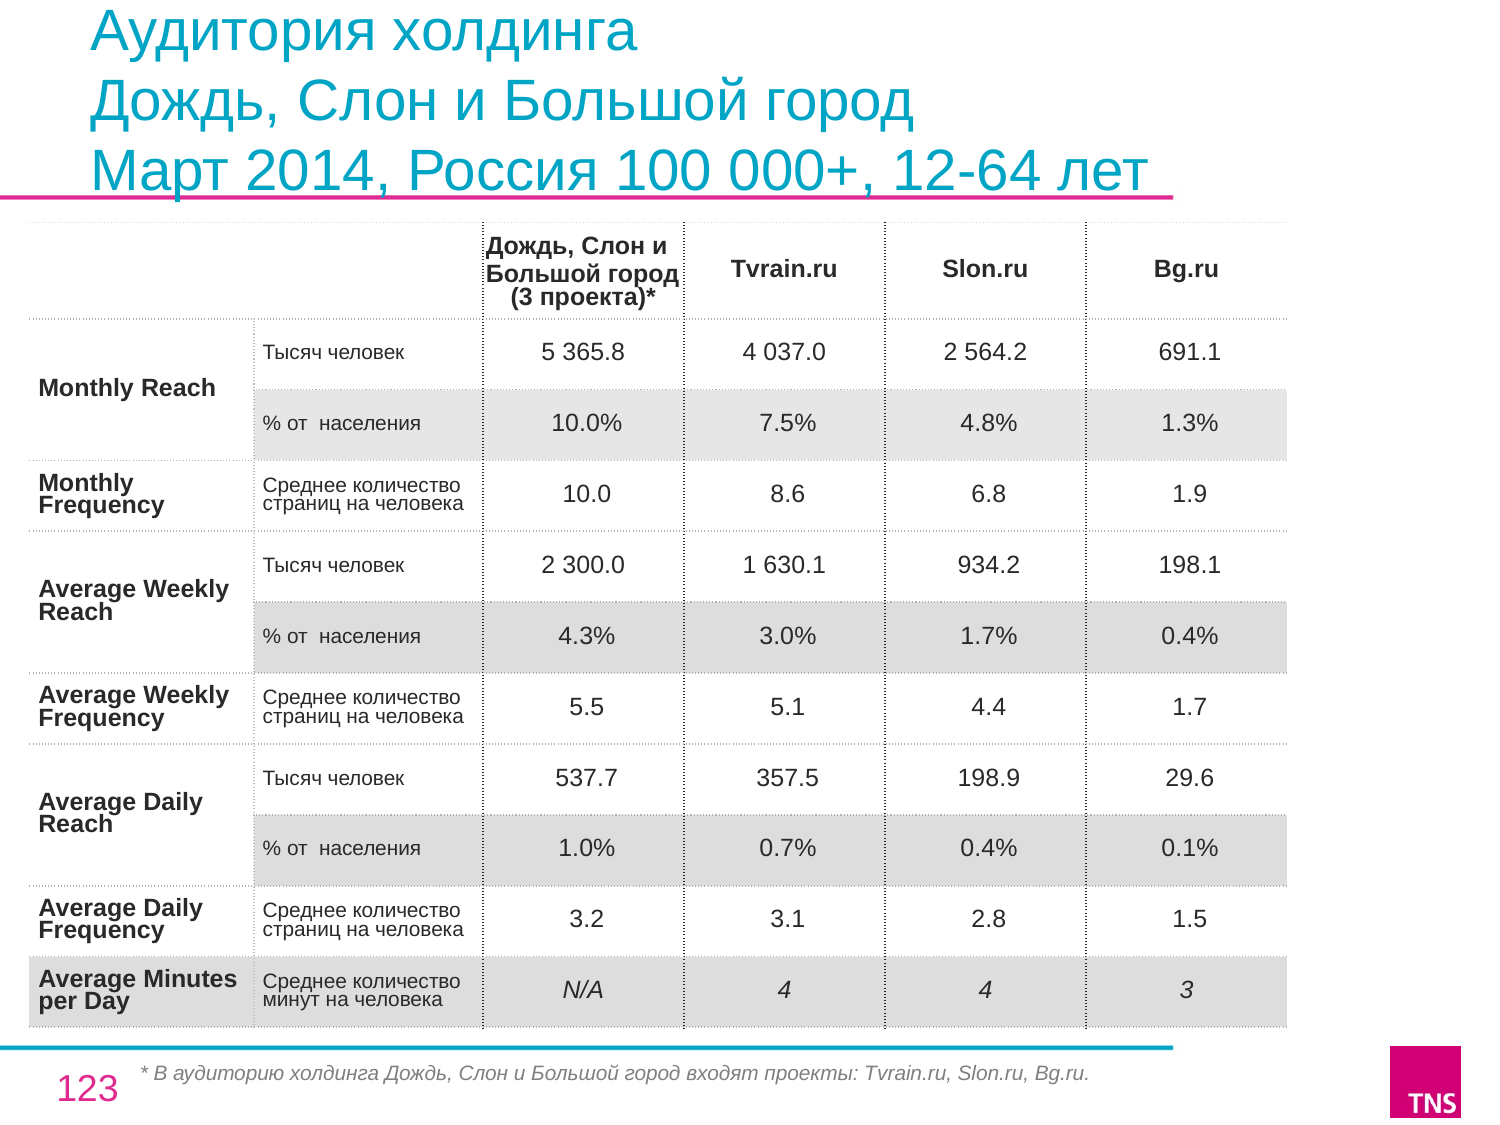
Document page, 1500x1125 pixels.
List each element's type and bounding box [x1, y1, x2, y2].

table_cell [29, 319, 1287, 1027]
text_box [124, 1052, 1463, 1092]
table_header [29, 223, 1287, 319]
slide_number [40, 1055, 392, 1125]
title [74, 8, 1476, 187]
picture [0, 0, 1500, 1125]
